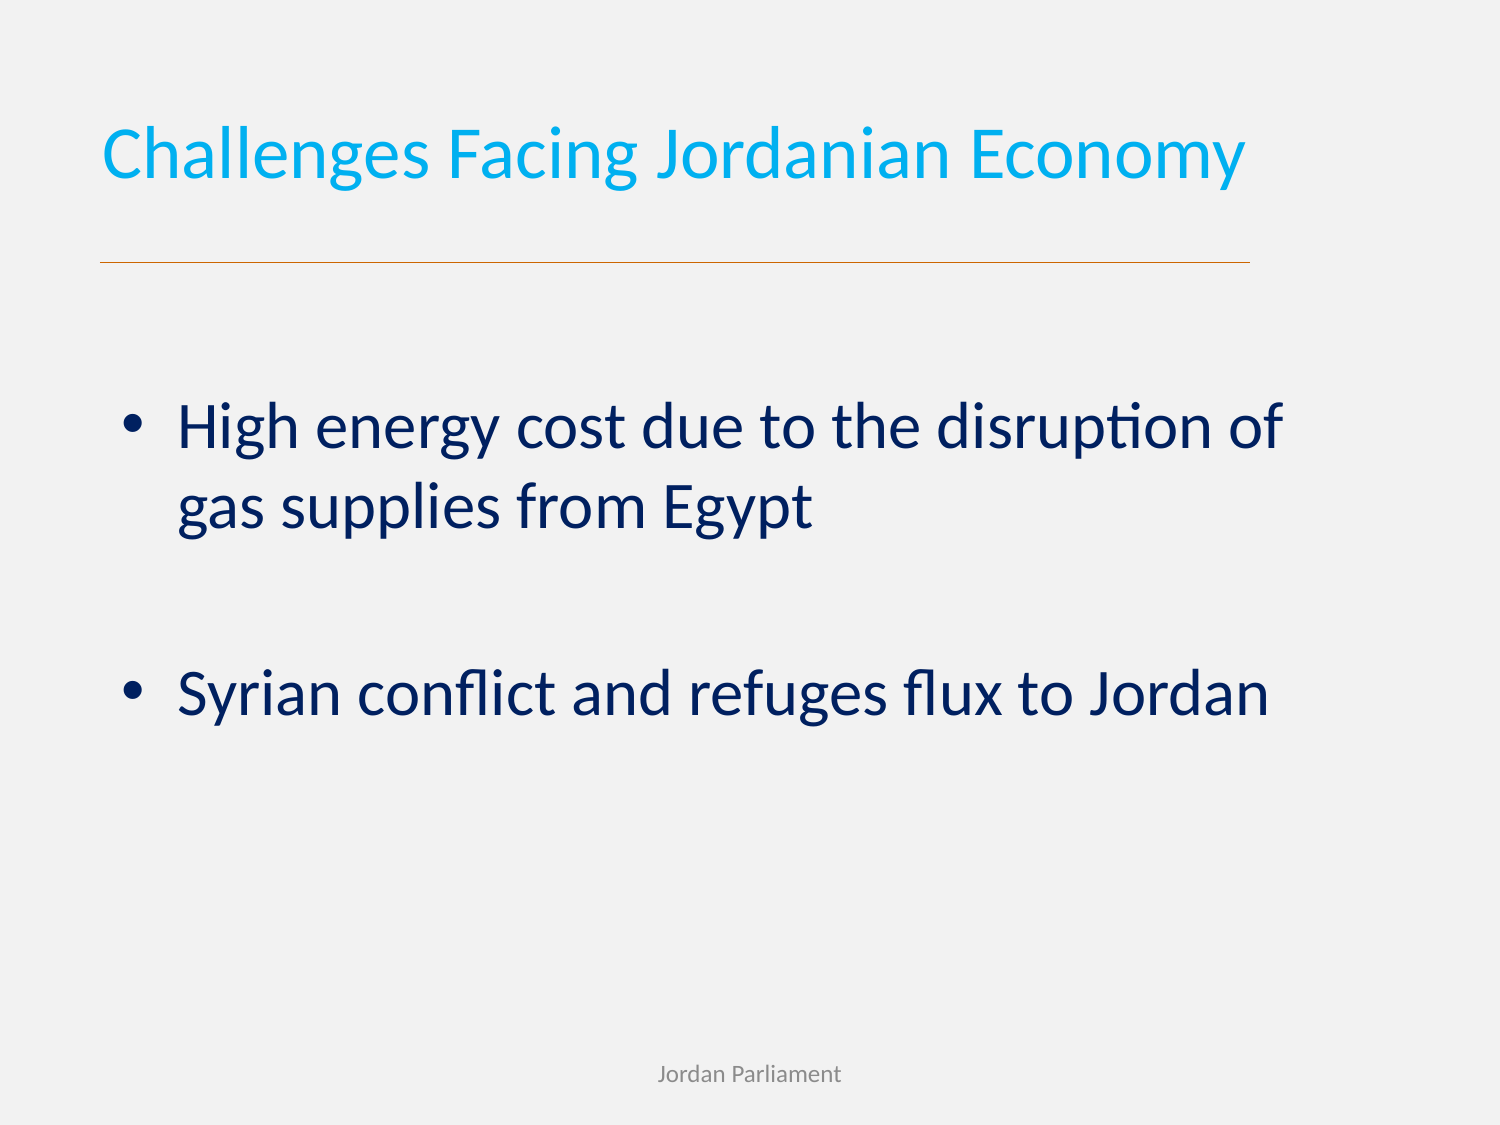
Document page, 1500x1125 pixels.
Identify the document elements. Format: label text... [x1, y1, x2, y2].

footer Jordan Parliament [512, 1042, 988, 1103]
title Challenges Facing Jordanian Economy [37, 54, 1313, 244]
list High energy cost due to the disruption of gas supplies from Egypt Syrian conflict and refuges flux to Jordan [106, 281, 1325, 902]
